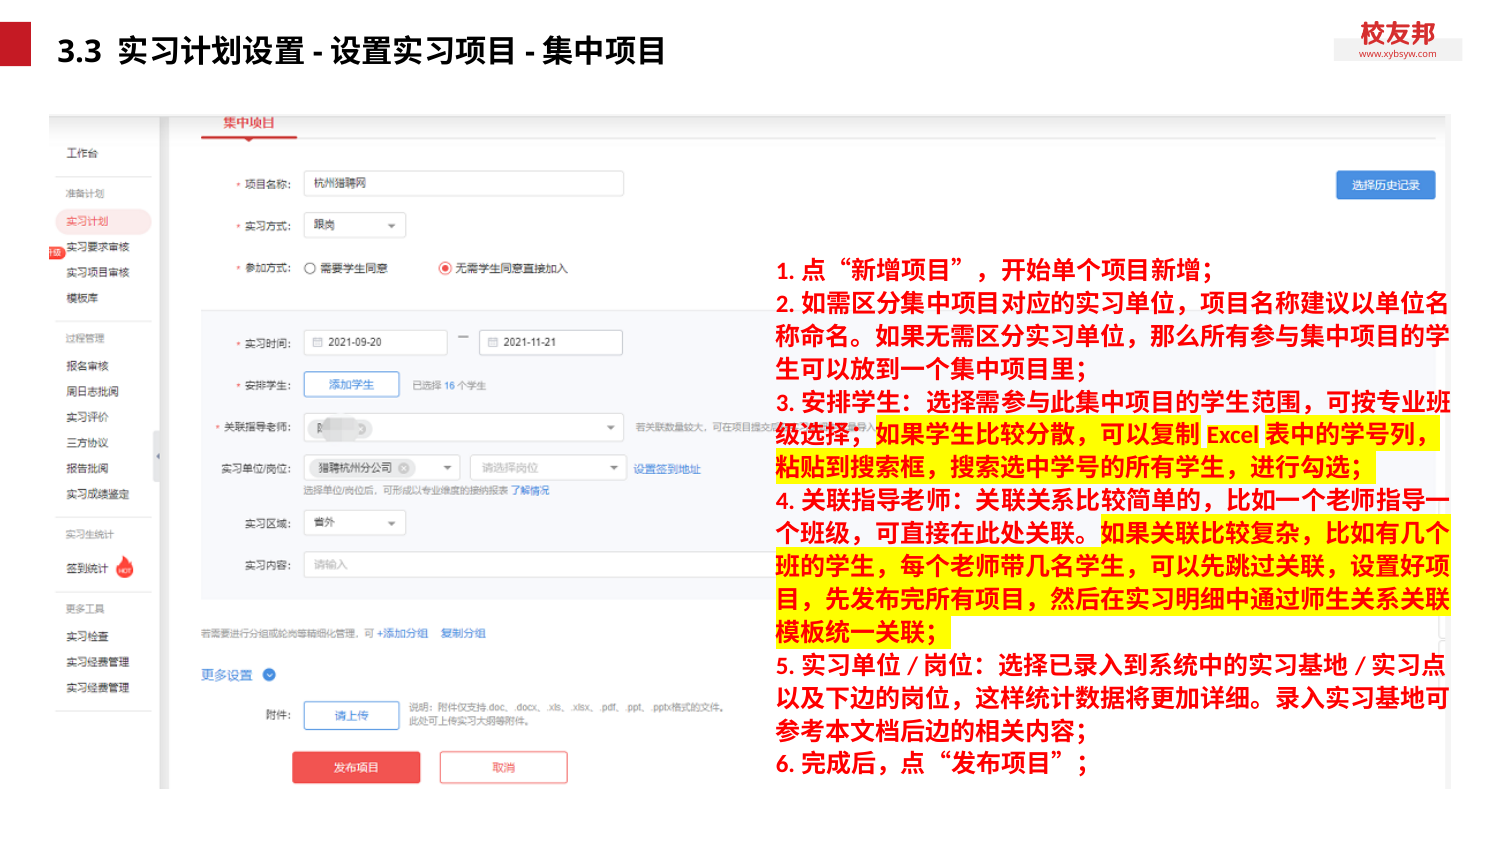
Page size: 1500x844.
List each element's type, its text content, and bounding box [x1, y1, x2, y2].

picture [1361, 21, 1435, 45]
title 3.3 实习计划设置-设置实习项目-集中项目 [42, 11, 939, 77]
picture [49, 114, 1451, 789]
text_box 1.点“新增项目”，开始单个项目新增； 2.如需区分集中项目对应的实习单位，项目名称建议以单位名称命名。如果无需区分实习单位，那么所有参与集中项目的学生可以放到一个集中项目里； 3.安排学生：选择需参与此集中项目的学生范围，可按专业班级选择；如果学生比较分散，可以复制Excel表中的学号列，粘贴到搜索框，搜索选中学号的所有学生，进行勾选； 4.关联指导老师：关联关系比较简单的，比如一个老师指导一个班级，可直接在此处关联。如果关联比较复杂，比如有几个班的学生，每个老师带几名学生，可以先跳过关联，设置好项目，先发布完所有项目，然后在实习明细中通过师生关系关联模板统一关联； 5.实习单位/岗位：选择已录入到系统中的实习基地/实习点以及下边的岗位，这样统计数据将更加详细。录入实习基地可参考本文档后边的相关内容； 6.完成后，点“发布项目”； [761, 244, 1478, 811]
